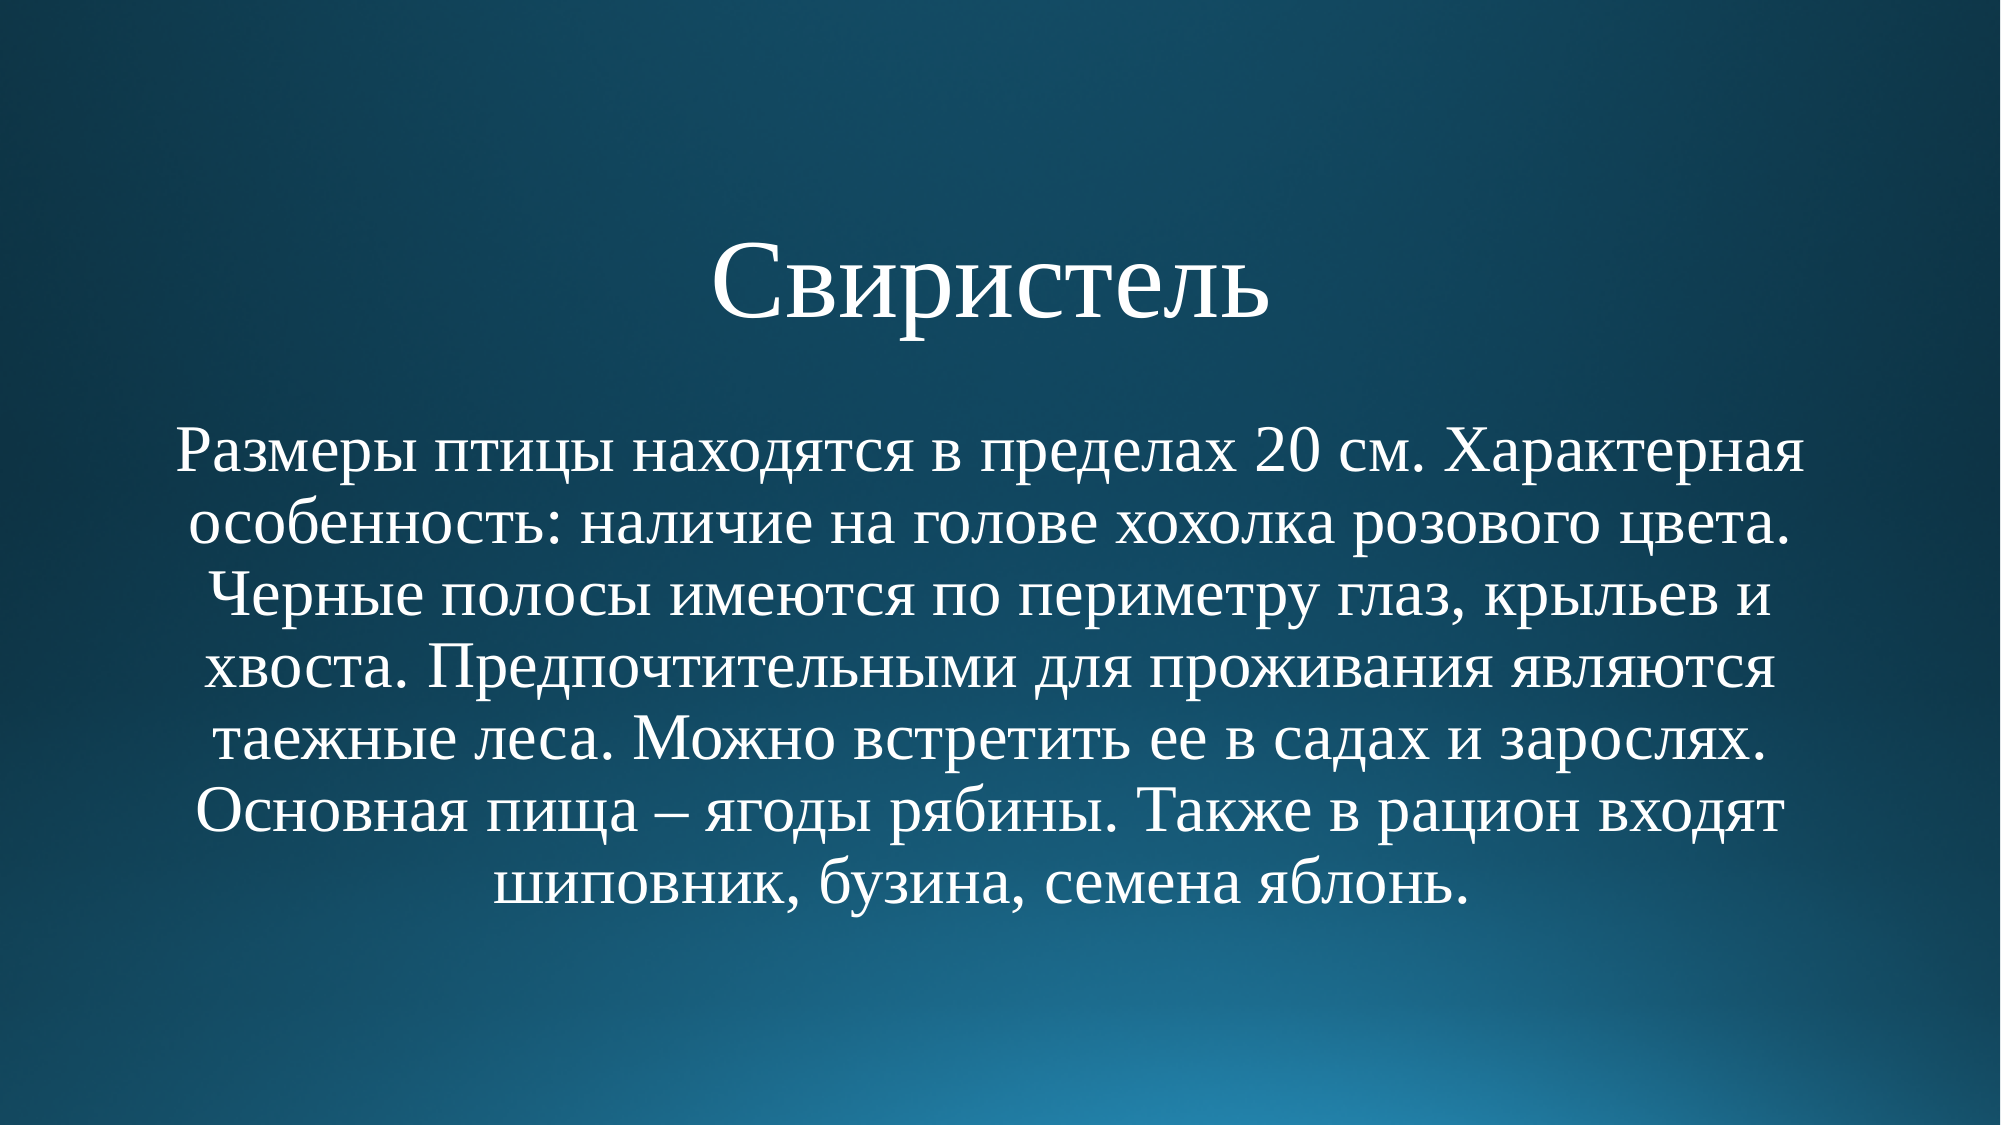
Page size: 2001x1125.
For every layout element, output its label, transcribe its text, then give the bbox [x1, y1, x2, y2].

title Свиристель Размеры птицы находятся в пределах 20 см. Характерная особенность: наличие на голове хохолка розового цвета. Черные полосы имеются по периметру глаз, крыльев и хвоста. Предпочтительными для проживания являются таежные леса. Можно встретить ее в садах и зарослях. Основная пища – ягоды рябины. Также в рацион входят шиповник, бузина, семена яблонь. [107, 81, 1875, 1057]
picture [0, 0, 2001, 1125]
